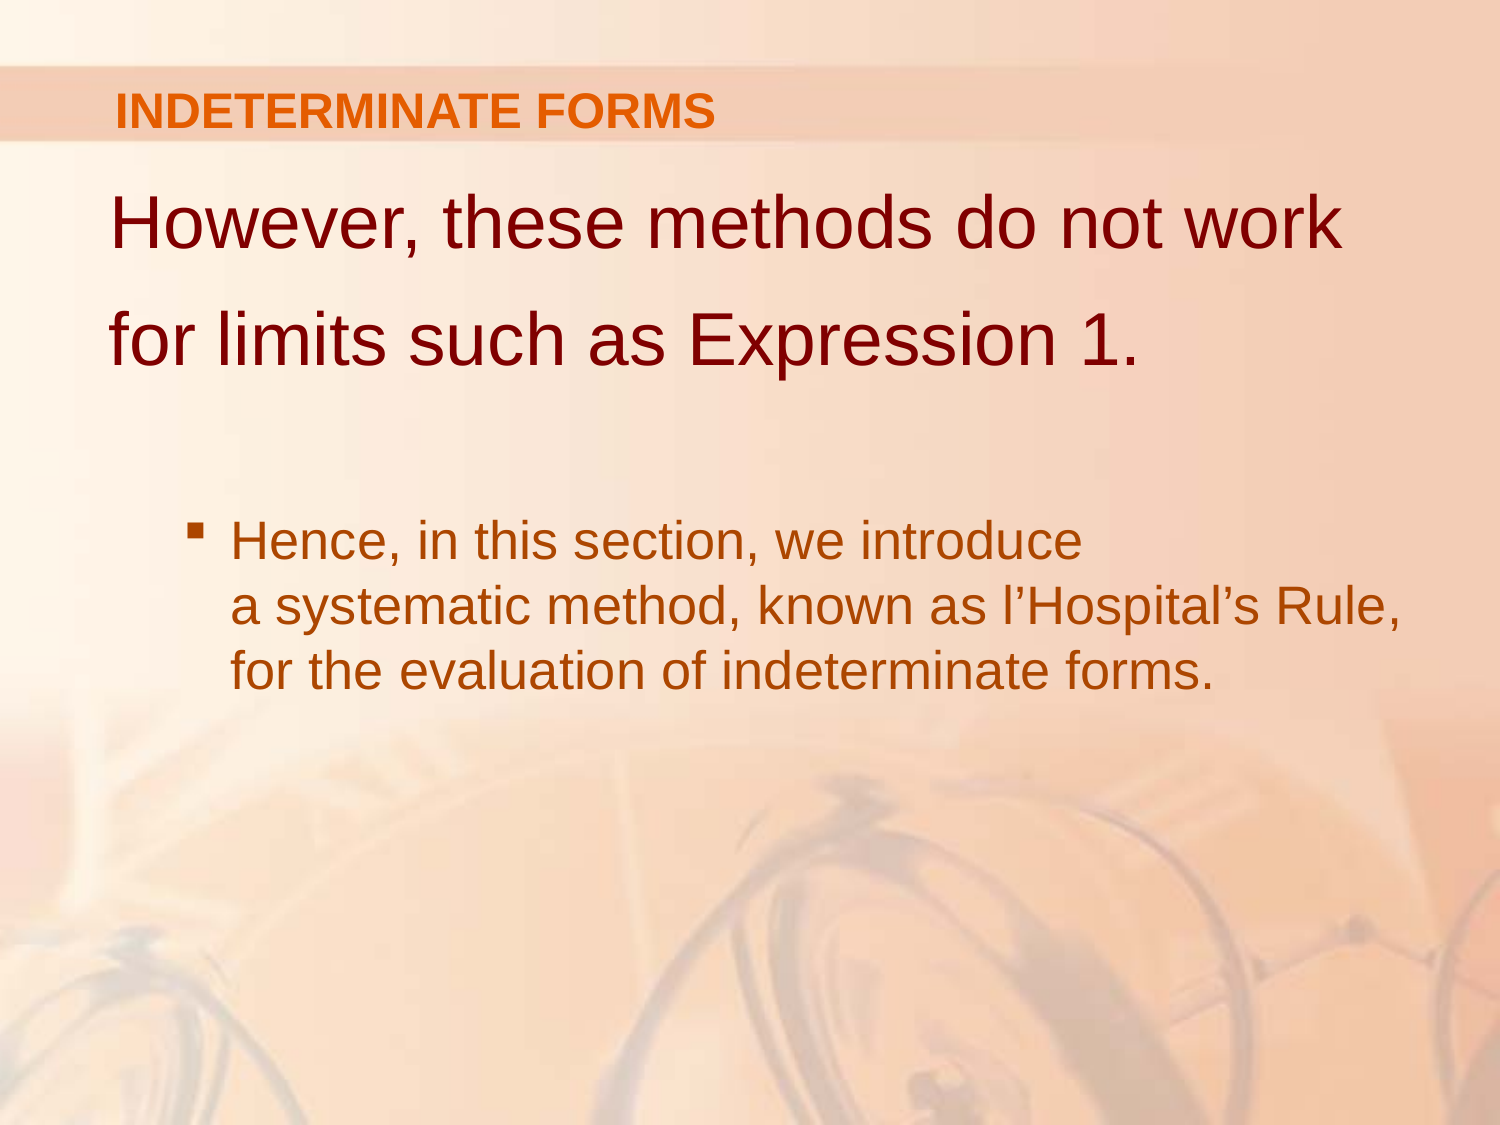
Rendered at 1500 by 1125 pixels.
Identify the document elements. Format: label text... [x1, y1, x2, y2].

picture [0, 0, 1500, 1125]
list However, these methods do not work for limits such as Expression 1. Hence, in this section, we introduce a systematic method, known as l’Hospital’s Rule, for the evaluation of indeterminate forms. [93, 138, 1500, 1102]
title INDETERMINATE FORMS [99, 60, 976, 138]
